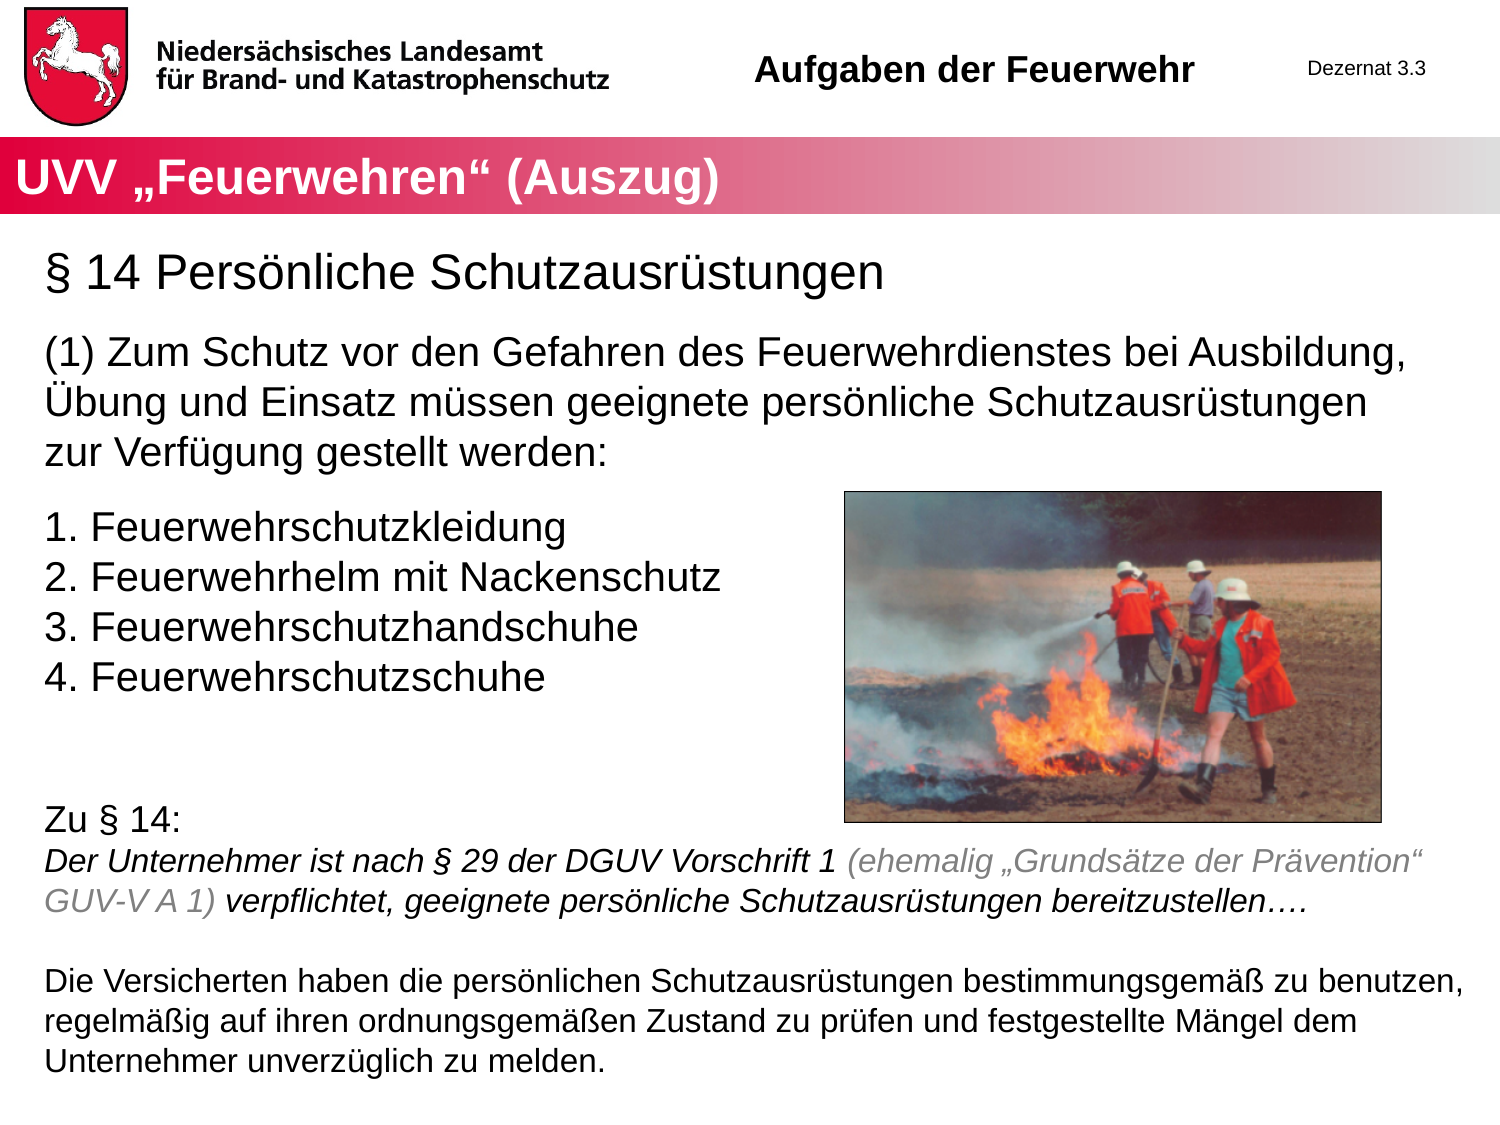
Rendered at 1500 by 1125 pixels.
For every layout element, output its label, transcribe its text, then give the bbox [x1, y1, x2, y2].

text_box Zu § 14: Der Unternehmer ist nach § 29 der DGUV Vorschrift 1 (ehemalig „Grundsätze der Prävention“ GUV-V A 1) verpflichtet, geeignete persönliche Schutzausrüstungen bereitzustellen…. Die Versicherten haben die persönlichen Schutzausrüstungen bestimmungsgemäß zu benutzen, regelmäßig auf ihren ordnungsgemäßen Zustand zu prüfen und festgestellte Mängel dem Unternehmer unverzüglich zu melden. [29, 786, 1500, 1087]
picture [844, 491, 1383, 823]
picture [24, 7, 609, 127]
text_box § 14 Persönliche Schutzausrüstungen (1) Zum Schutz vor den Gefahren des Feuerwehrdienstes bei Ausbildung, Übung und Einsatz müssen geeignete persönliche Schutzausrüstungen zur Verfügung gestellt werden: 1. Feuerwehrschutzkleidung 2. Feuerwehrhelm mit Nackenschutz 3. Feuerwehrschutzhandschuhe 4. Feuerwehrschutzschuhe [29, 231, 1436, 708]
title UVV „Feuerwehren“ (Auszug) [0, 137, 1098, 208]
